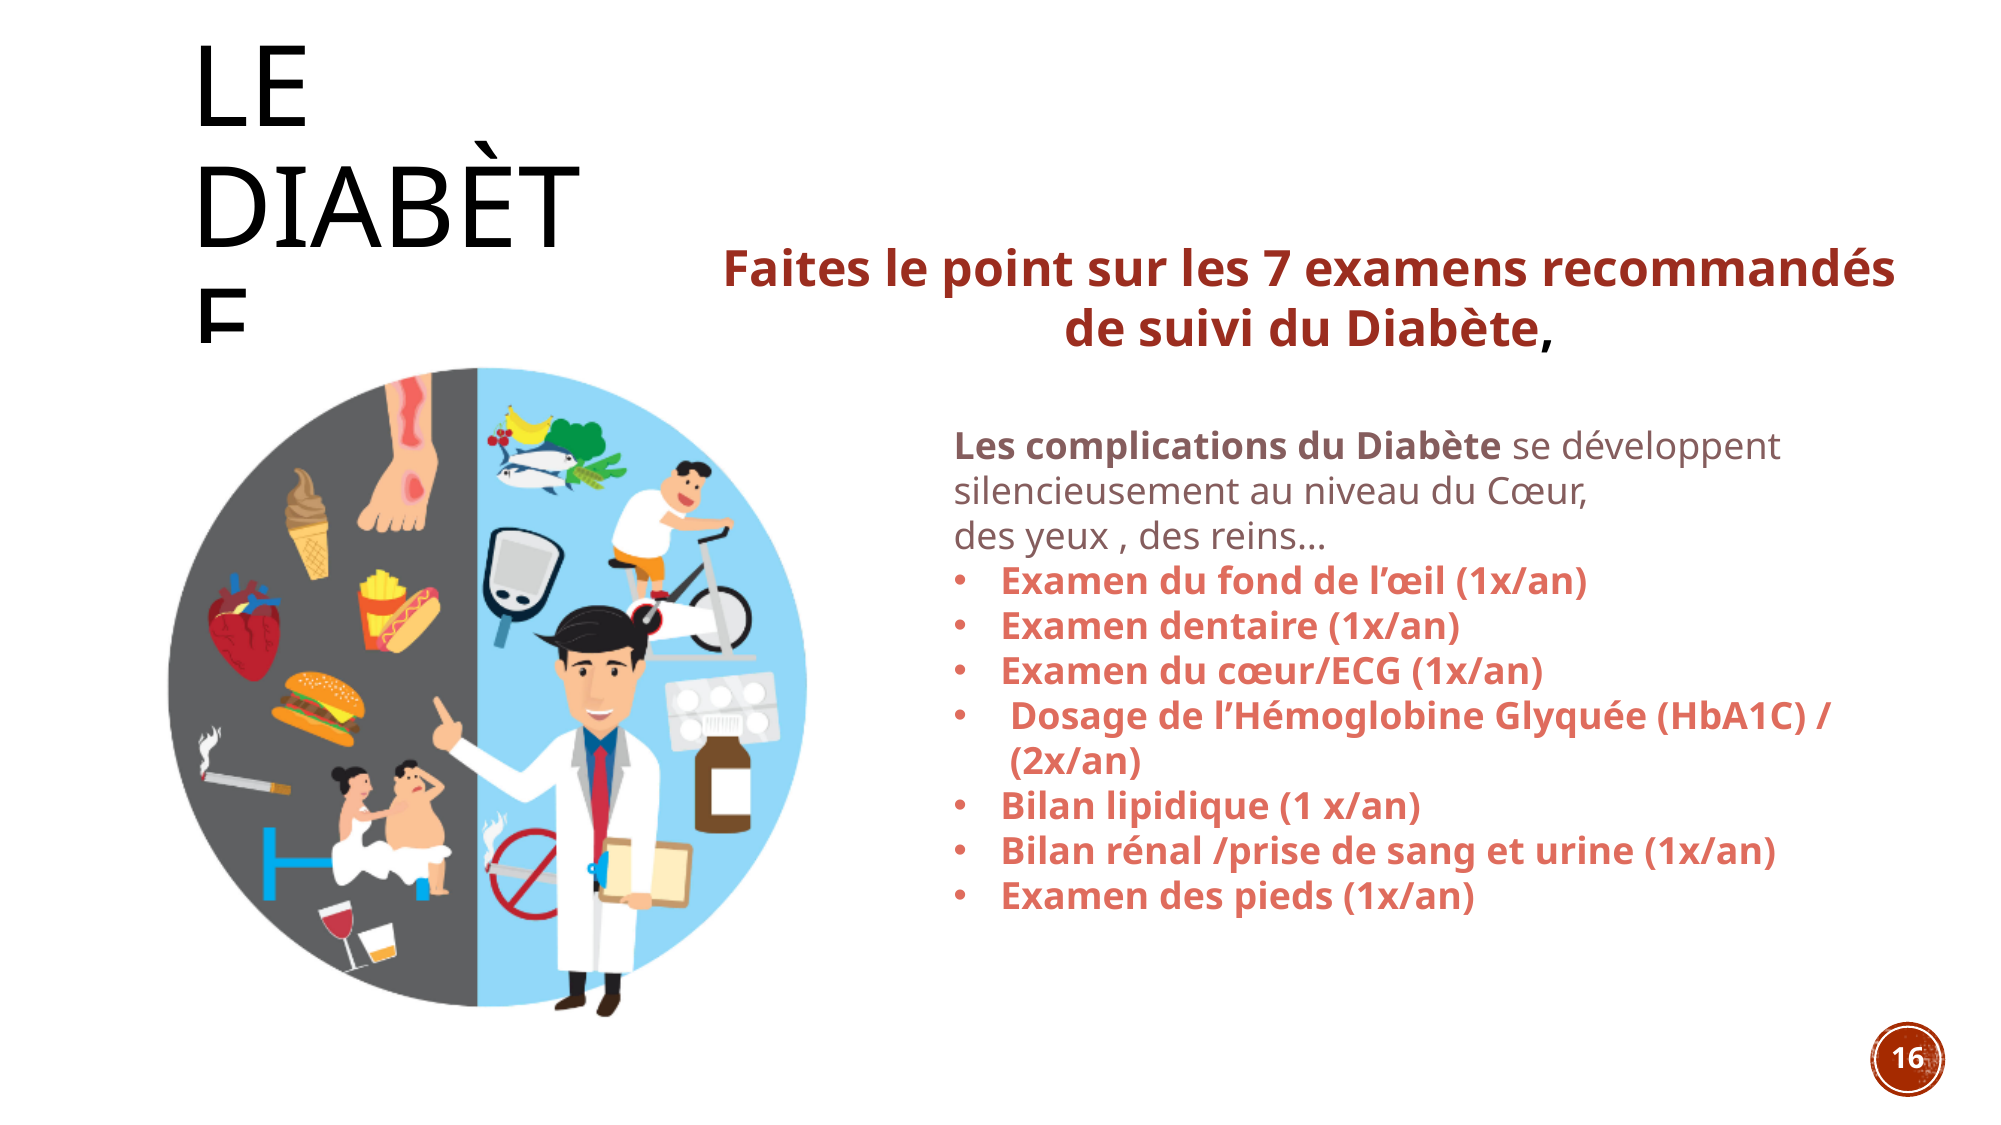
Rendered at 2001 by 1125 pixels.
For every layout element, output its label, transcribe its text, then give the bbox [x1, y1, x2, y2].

title Le Diabète [175, 79, 653, 343]
text_box Faites le point sur les 7 examens recommandés de suivi du Diabète, [693, 228, 1926, 364]
text_box Les complications du Diabète se développent silencieusement au niveau du Cœur, des yeux , des reins… Examen du fond de l’œil (1x/an) Examen dentaire (1x/an) Examen du cœur/ECG (1x/an) Dosage de l’Hémoglobine Glyquée (HbA1C) / (2x/an) Bilan lipidique (1 x/an) Bilan rénal /prise de sang et urine (1x/an) Examen des pieds (1x/an) [938, 414, 1939, 925]
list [149, 344, 834, 1036]
slide_number 16 [1855, 1028, 1961, 1089]
